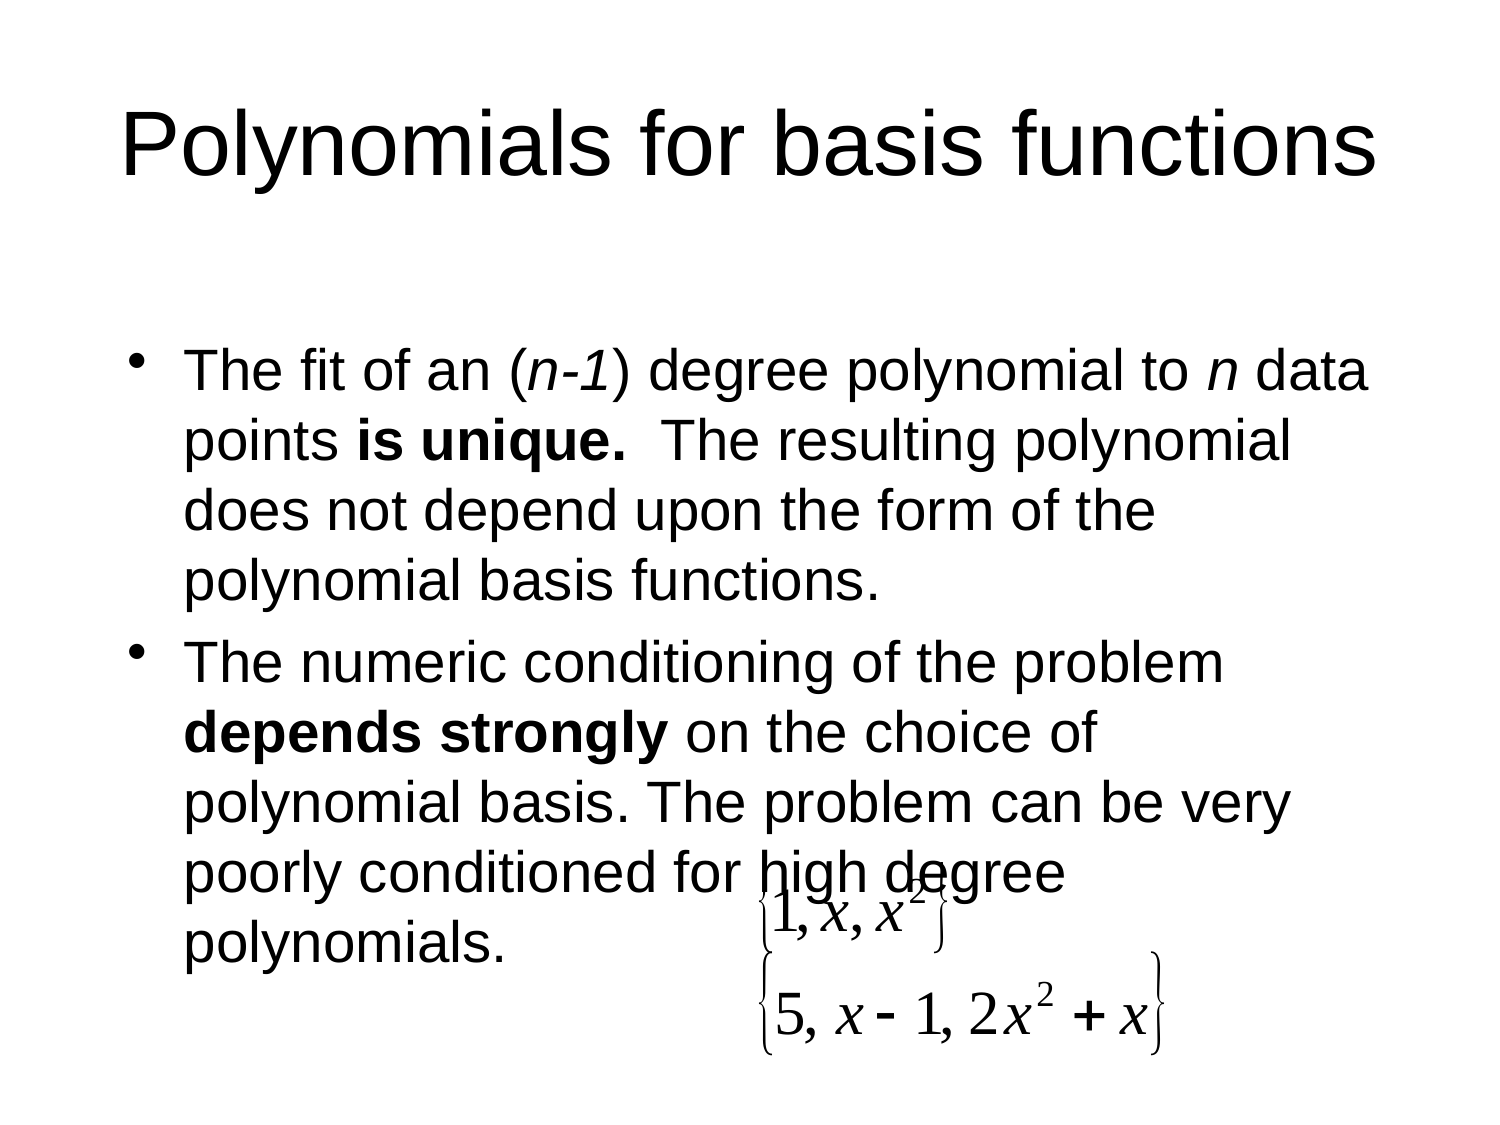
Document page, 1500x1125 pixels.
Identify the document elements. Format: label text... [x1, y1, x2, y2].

title Polynomials for basis functions [74, 44, 1426, 233]
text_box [749, 862, 1176, 1063]
list The fit of an (n-1) degree polynomial to n data points is unique. The resulting polynomial does not depend upon the form of the polynomial basis functions. The numeric conditioning of the problem depends strongly on the choice of polynomial basis. The problem can be very poorly conditioned for high degree polynomials. [112, 324, 1388, 951]
